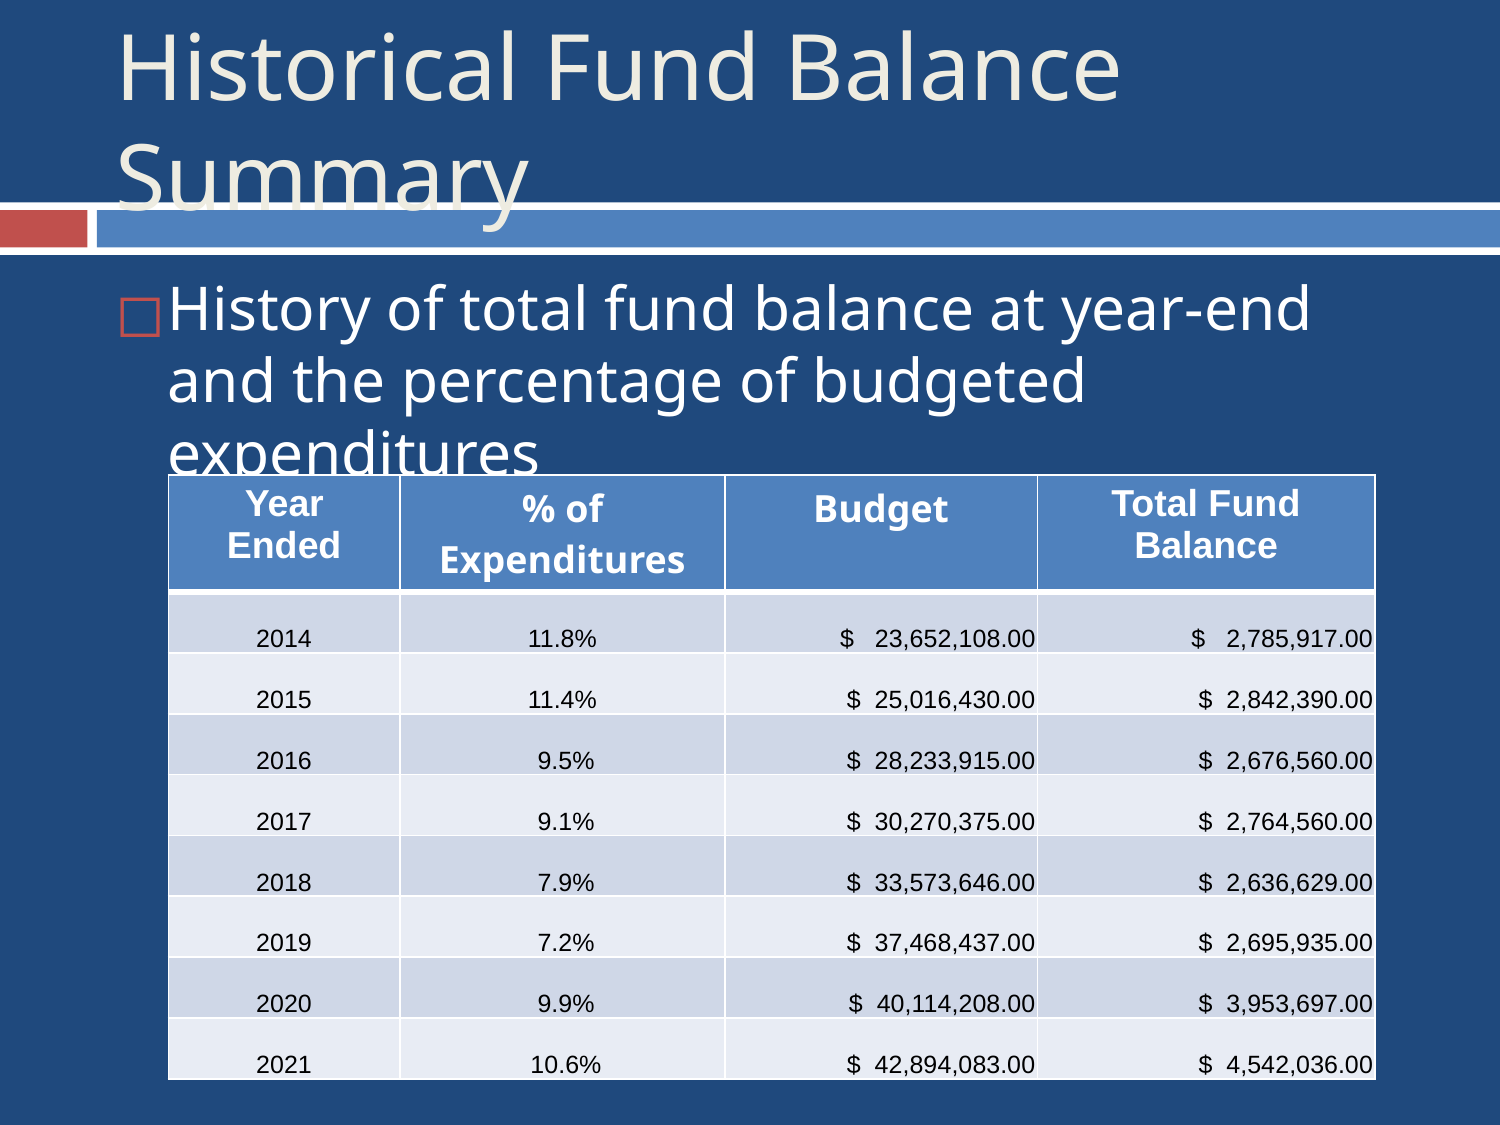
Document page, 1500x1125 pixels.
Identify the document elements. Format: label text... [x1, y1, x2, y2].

table_header Budget [726, 476, 1037, 589]
table_cell $ 2,676,560.00 [1038, 715, 1374, 774]
table_cell $ 2,764,560.00 [1038, 775, 1374, 835]
table_cell $ 4,542,036.00 [1038, 1019, 1374, 1078]
table_cell 9.1% [401, 775, 724, 835]
table_cell $ 2,785,917.00 [1038, 595, 1374, 652]
table_cell 2016 [169, 715, 399, 774]
table_cell $ 30,270,375.00 [726, 775, 1037, 835]
table_cell 11.8% [401, 595, 724, 652]
table_cell 2020 [169, 958, 399, 1017]
table_cell 2014 [169, 595, 399, 652]
table_cell 9.5% [401, 715, 724, 774]
list History of total fund balance at year-end and the percentage of budgeted expenditures [100, 262, 1438, 1000]
table_cell $ 3,953,697.00 [1038, 958, 1374, 1017]
table_cell $ 37,468,437.00 [726, 897, 1037, 956]
table_cell $ 2,636,629.00 [1038, 836, 1374, 895]
table_cell 2018 [169, 836, 399, 895]
table_cell $ 33,573,646.00 [726, 836, 1037, 895]
table_cell 2019 [169, 897, 399, 956]
table_header % of Expenditures [401, 476, 724, 589]
table_cell $ 25,016,430.00 [726, 654, 1037, 713]
table_cell 2021 [169, 1019, 399, 1078]
table_cell 7.2% [401, 897, 724, 956]
table_cell 11.4% [401, 654, 724, 713]
table_cell 7.9% [401, 836, 724, 895]
title Historical Fund Balance Summary [100, 37, 1438, 200]
table_cell 9.9% [401, 958, 724, 1017]
table_cell 2015 [169, 654, 399, 713]
table_header Year Ended [169, 476, 399, 589]
table_header Total Fund Balance [1038, 476, 1374, 589]
table_cell $ 23,652,108.00 [726, 595, 1037, 652]
table_cell $ 2,842,390.00 [1038, 654, 1374, 713]
table_cell 2017 [169, 775, 399, 835]
table_cell $ 40,114,208.00 [726, 958, 1037, 1017]
table_cell $ 28,233,915.00 [726, 715, 1037, 774]
table_cell 10.6% [401, 1019, 724, 1078]
table_cell $ 2,695,935.00 [1038, 897, 1374, 956]
table_cell $ 42,894,083.00 [726, 1019, 1037, 1078]
